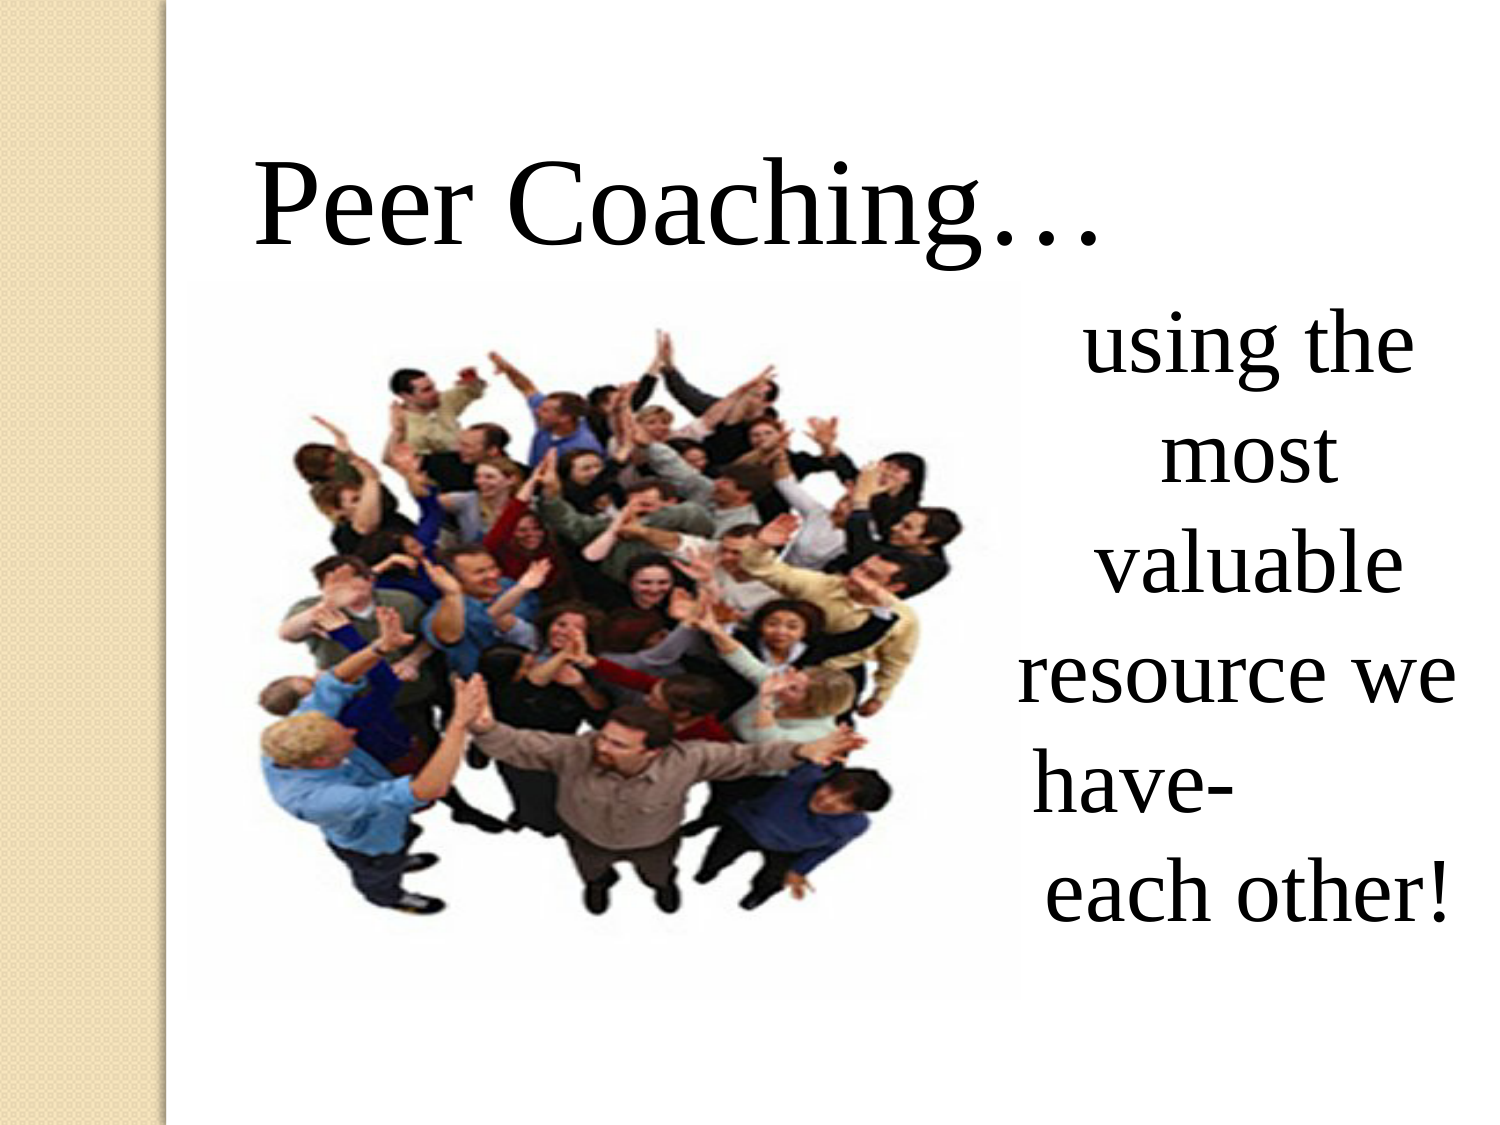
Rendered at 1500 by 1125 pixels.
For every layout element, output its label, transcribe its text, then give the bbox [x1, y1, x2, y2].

text_box Peer Coaching… [237, 112, 1188, 278]
picture [187, 281, 1021, 1001]
text_box using the most valuable resource we have- each other! [999, 273, 1500, 1104]
text_box [0, 0, 1500, 86]
